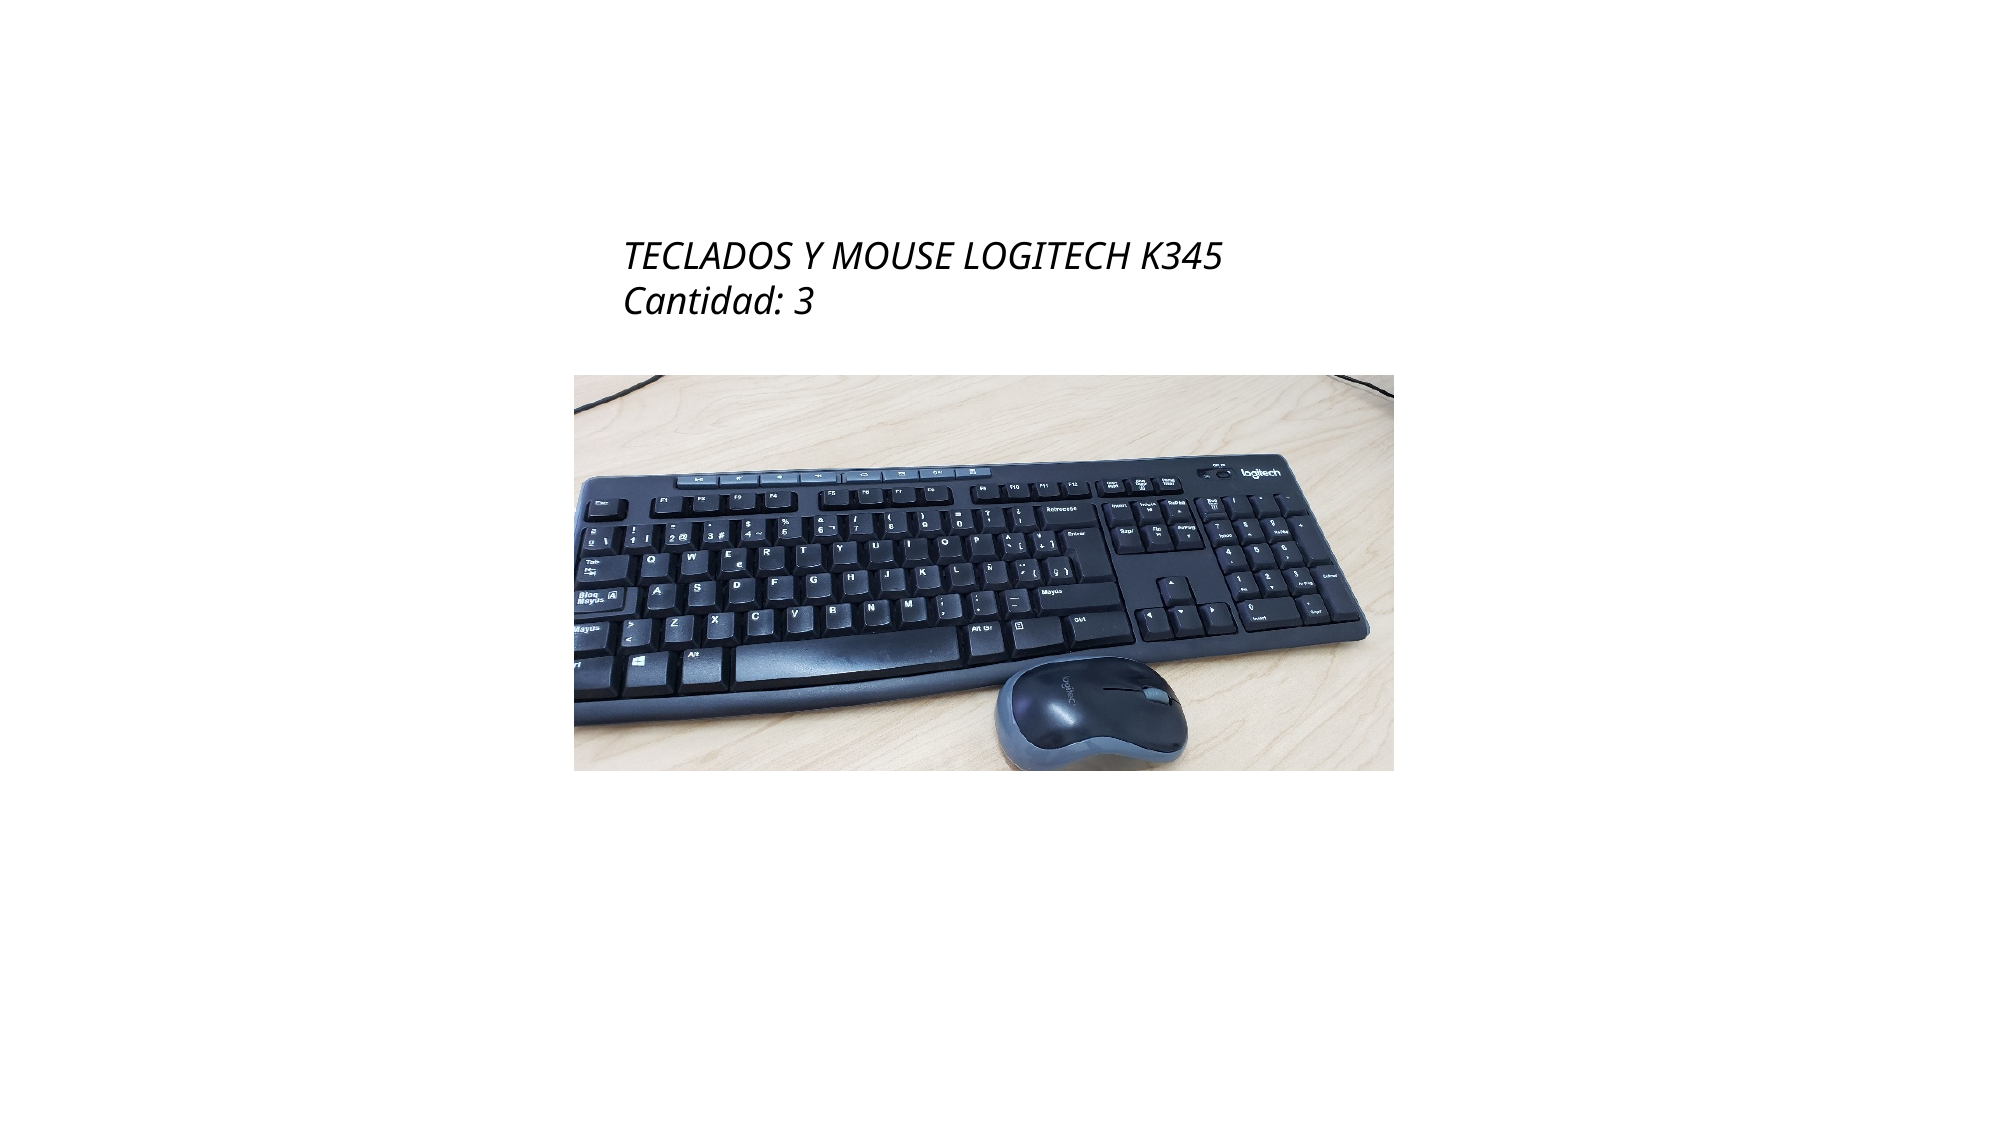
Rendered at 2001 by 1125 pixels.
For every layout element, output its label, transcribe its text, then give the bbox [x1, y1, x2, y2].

picture [574, 375, 1394, 771]
text_box TECLADOS Y MOUSE LOGITECH K345 Cantidad: 3 [608, 224, 1239, 330]
